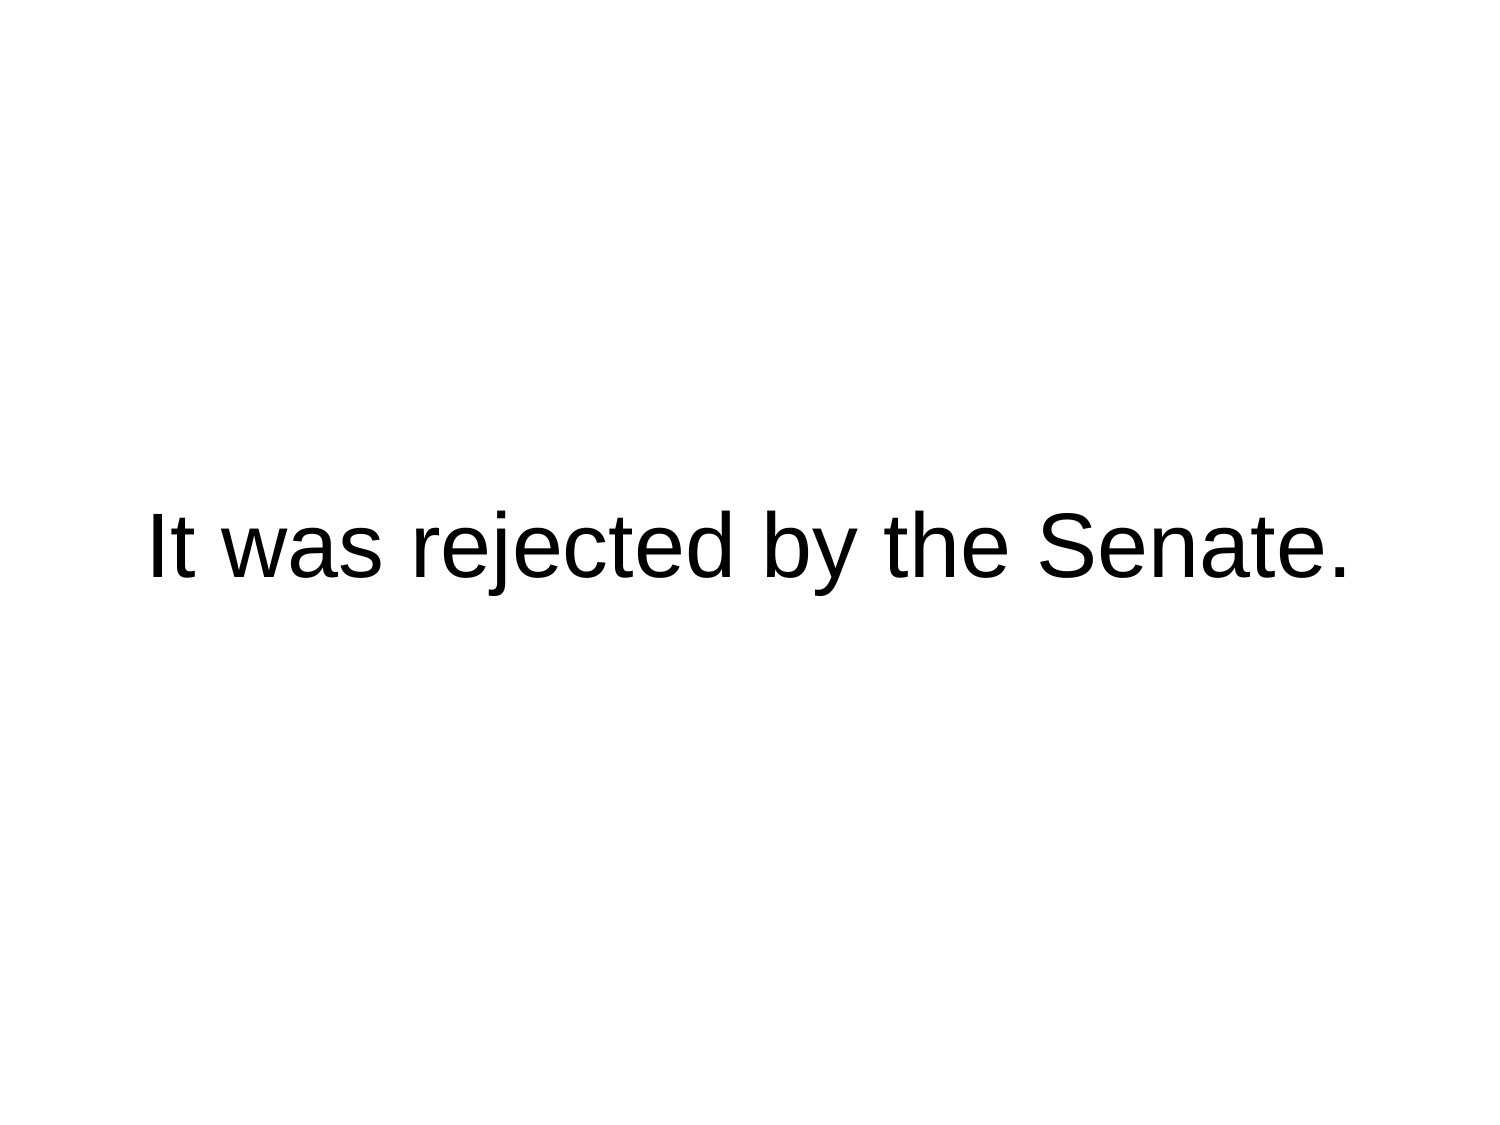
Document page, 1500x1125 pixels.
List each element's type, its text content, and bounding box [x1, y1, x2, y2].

title It was rejected by the Senate. [74, 44, 1426, 1038]
